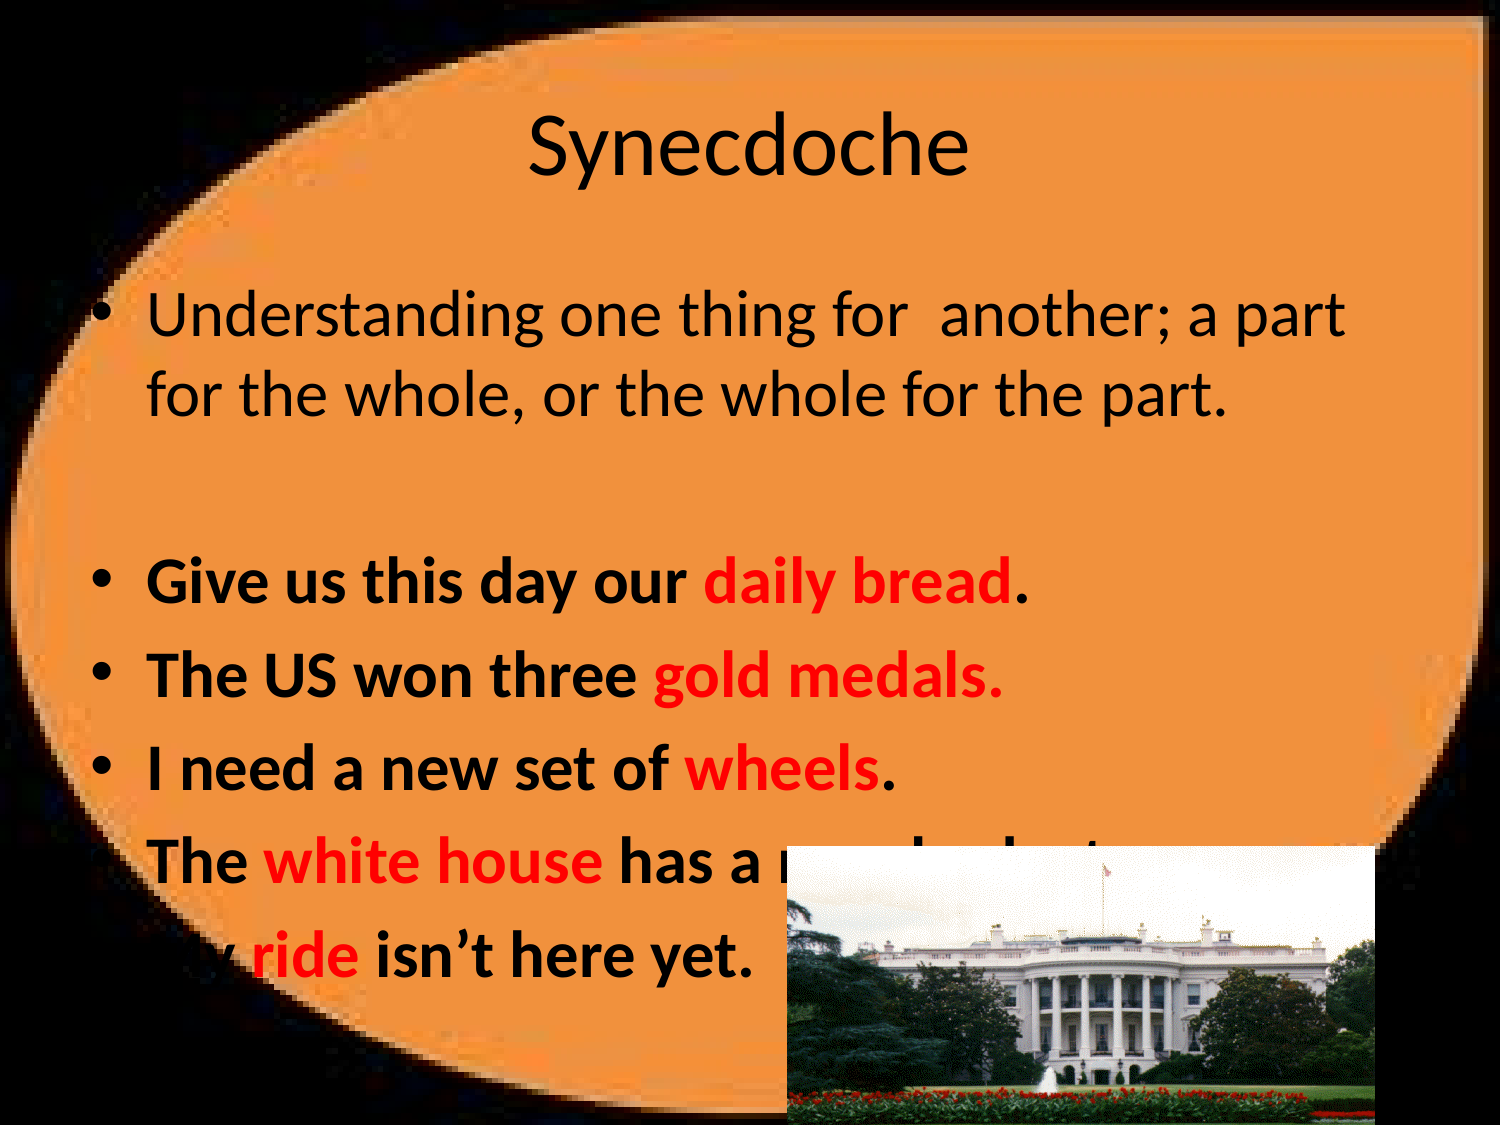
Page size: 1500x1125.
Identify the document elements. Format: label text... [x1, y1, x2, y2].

title Synecdoche [75, 45, 1425, 233]
list Understanding one thing for another; a part for the whole, or the whole for the part. Give us this day our daily bread. The US won three gold medals. I need a new set of wheels. The white house has a new budget. My ride isn’t here yet. [75, 262, 1425, 1005]
picture [0, 0, 1500, 1125]
